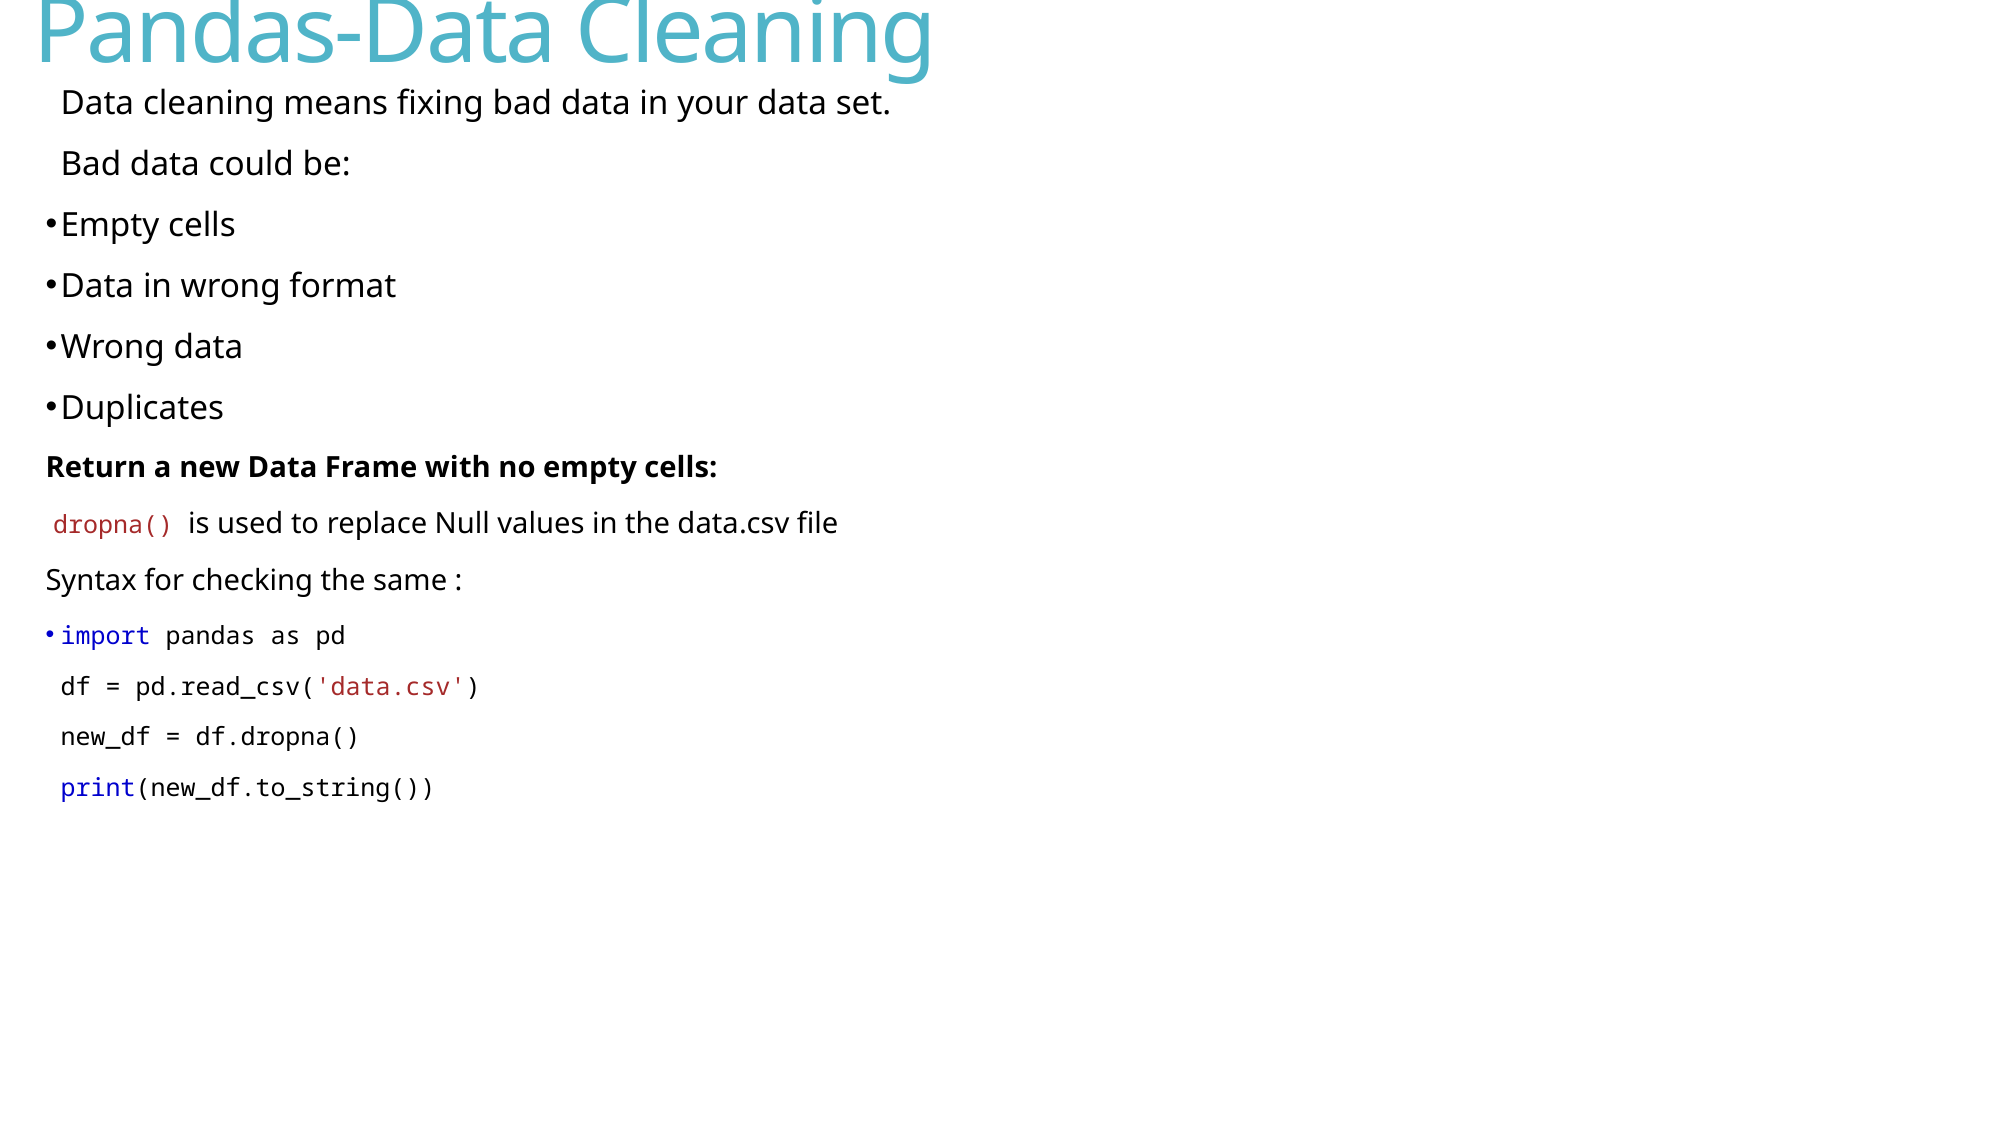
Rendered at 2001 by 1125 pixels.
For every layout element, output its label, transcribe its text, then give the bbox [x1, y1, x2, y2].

list Data cleaning means fixing bad data in your data set. Bad data could be: Empty cells Data in wrong format Wrong data Duplicates Return a new Data Frame with no empty cells: dropna() is used to replace Null values in the data.csv file Syntax for checking the same : import pandas as pd df = pd.read_csv('data.csv') new_df = df.dropna() print(new_df.to_string()) [30, 80, 1787, 1118]
title Pandas-Data Cleaning [18, 0, 1787, 70]
